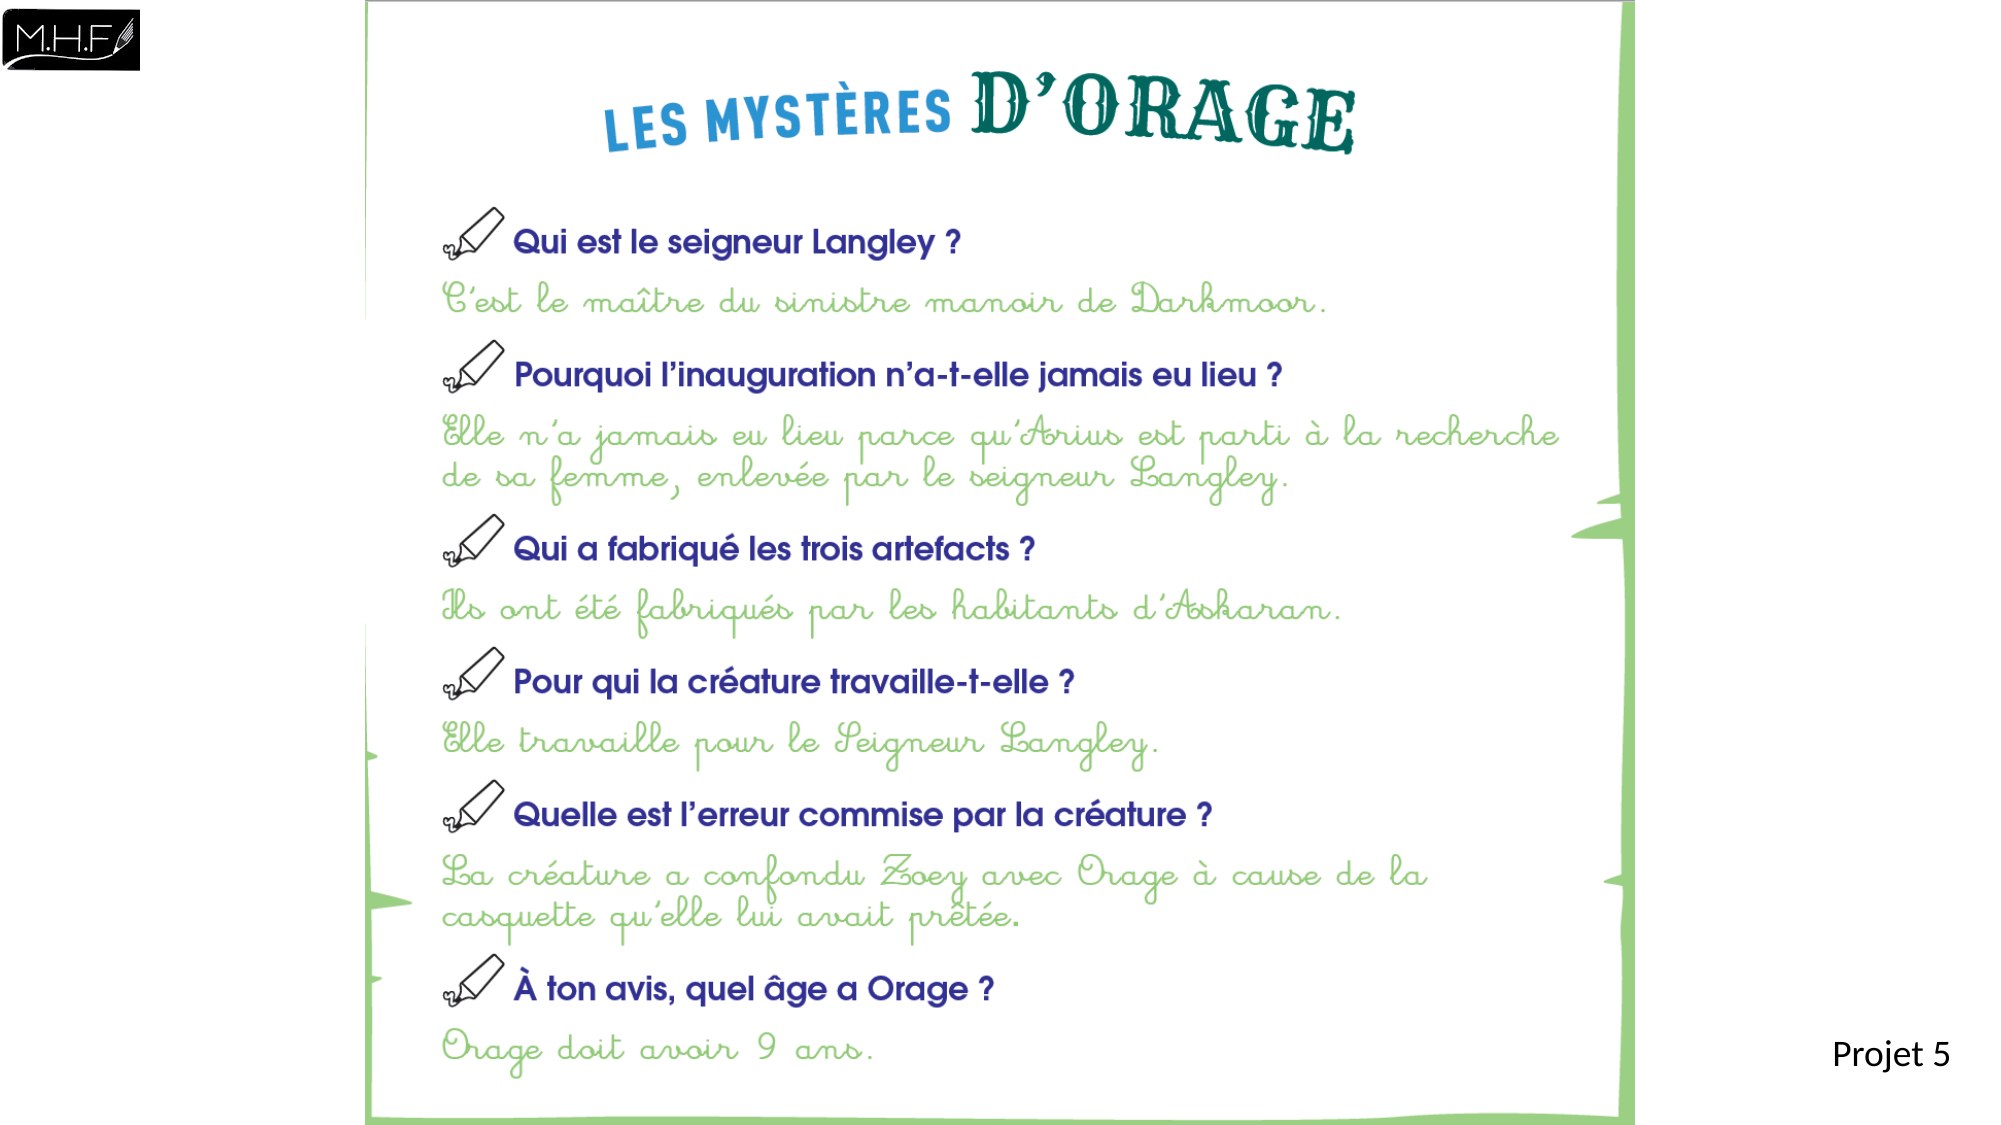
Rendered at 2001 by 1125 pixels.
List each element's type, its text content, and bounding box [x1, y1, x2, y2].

picture [365, 0, 1635, 1125]
text_box Projet 5 [1635, 1021, 1967, 1082]
picture [0, 7, 140, 74]
